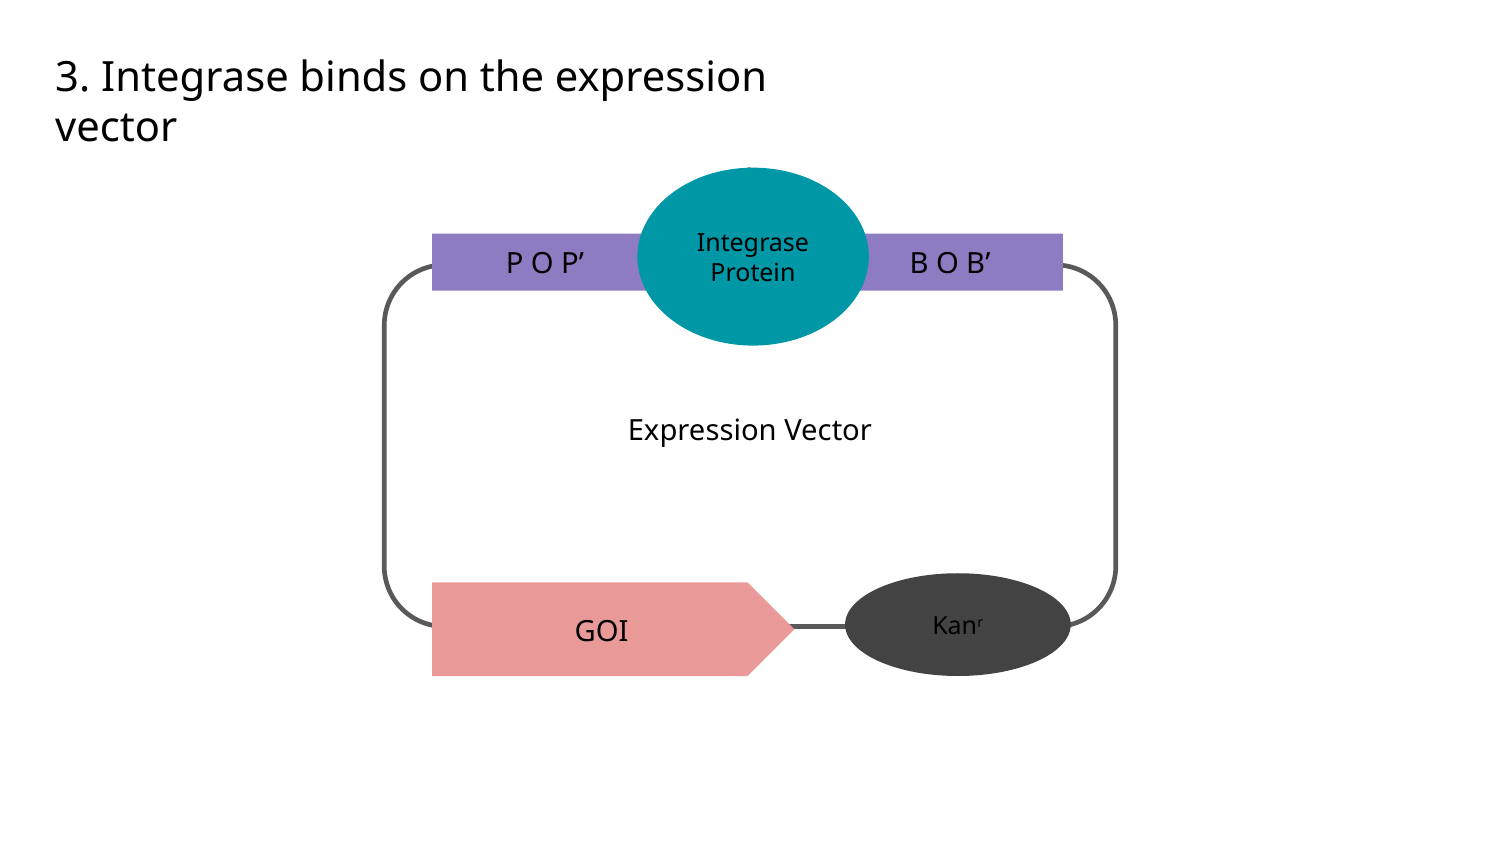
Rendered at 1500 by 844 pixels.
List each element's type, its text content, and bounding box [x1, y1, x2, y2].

text_box B O B’ [861, 233, 1063, 291]
text_box Kanr [845, 573, 1071, 677]
text_box Integrase Protein [637, 167, 869, 346]
text_box GOI [432, 582, 795, 677]
text_box 3. Integrase binds on the expression vector [40, 34, 909, 129]
text_box Expression Vector [384, 265, 1116, 627]
text_box P O P’ [432, 233, 645, 291]
